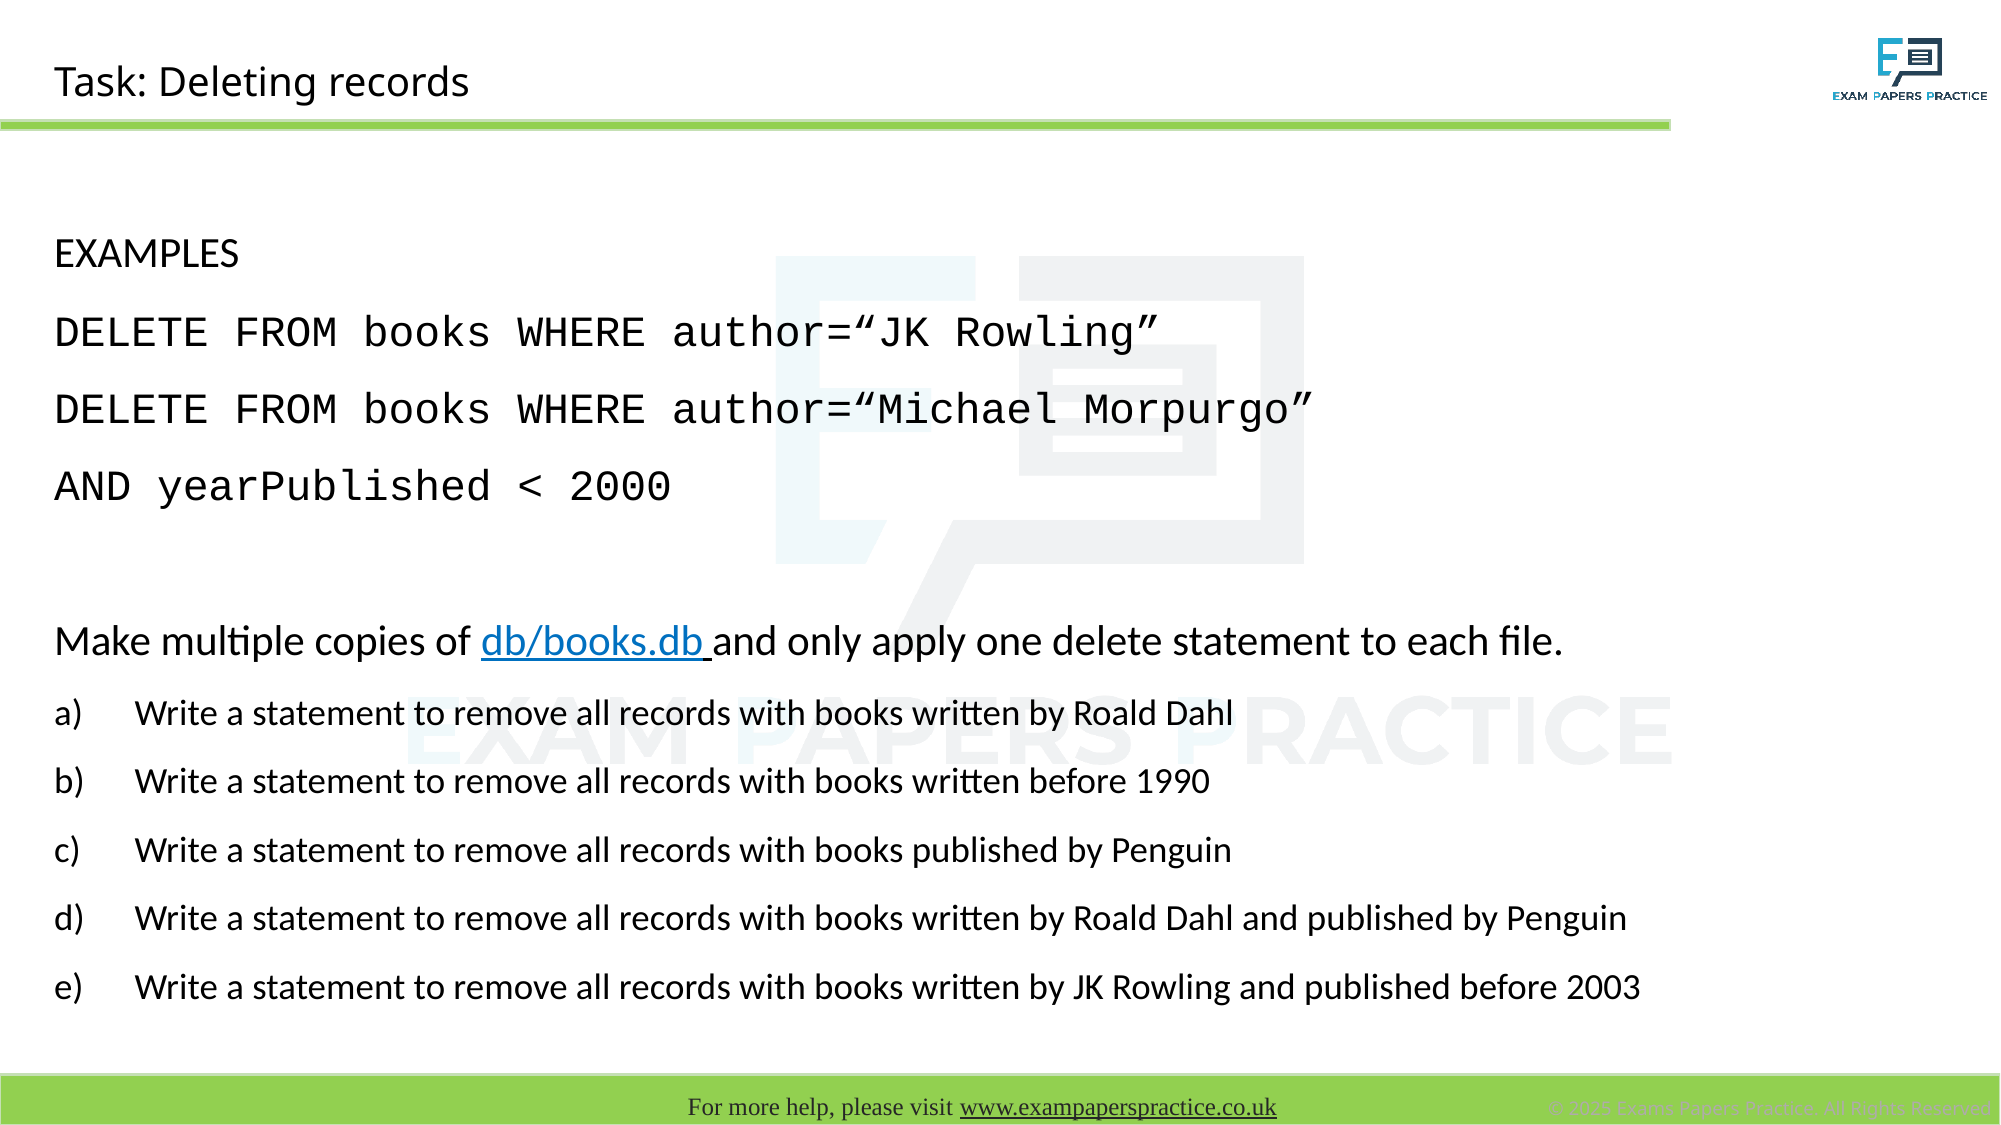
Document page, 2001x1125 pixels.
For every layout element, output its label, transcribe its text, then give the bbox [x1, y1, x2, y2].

title Task: Deleting records [39, 53, 1765, 162]
list EXAMPLES DELETE FROM books WHERE author=“JK Rowling” DELETE FROM books WHERE author=“Michael Morpurgo” AND yearPublished < 2000 Make multiple copies of db/books.db and only apply one delete statement to each file. Write a statement to remove all records with books written by Roald Dahl Write a statement to remove all records with books written before 1990 Write a statement to remove all records with books published by Penguin Write a statement to remove all records with books written by Roald Dahl and published by Penguin Write a statement to remove all records with books written by JK Rowling and published before 2003 [39, 223, 1961, 1018]
